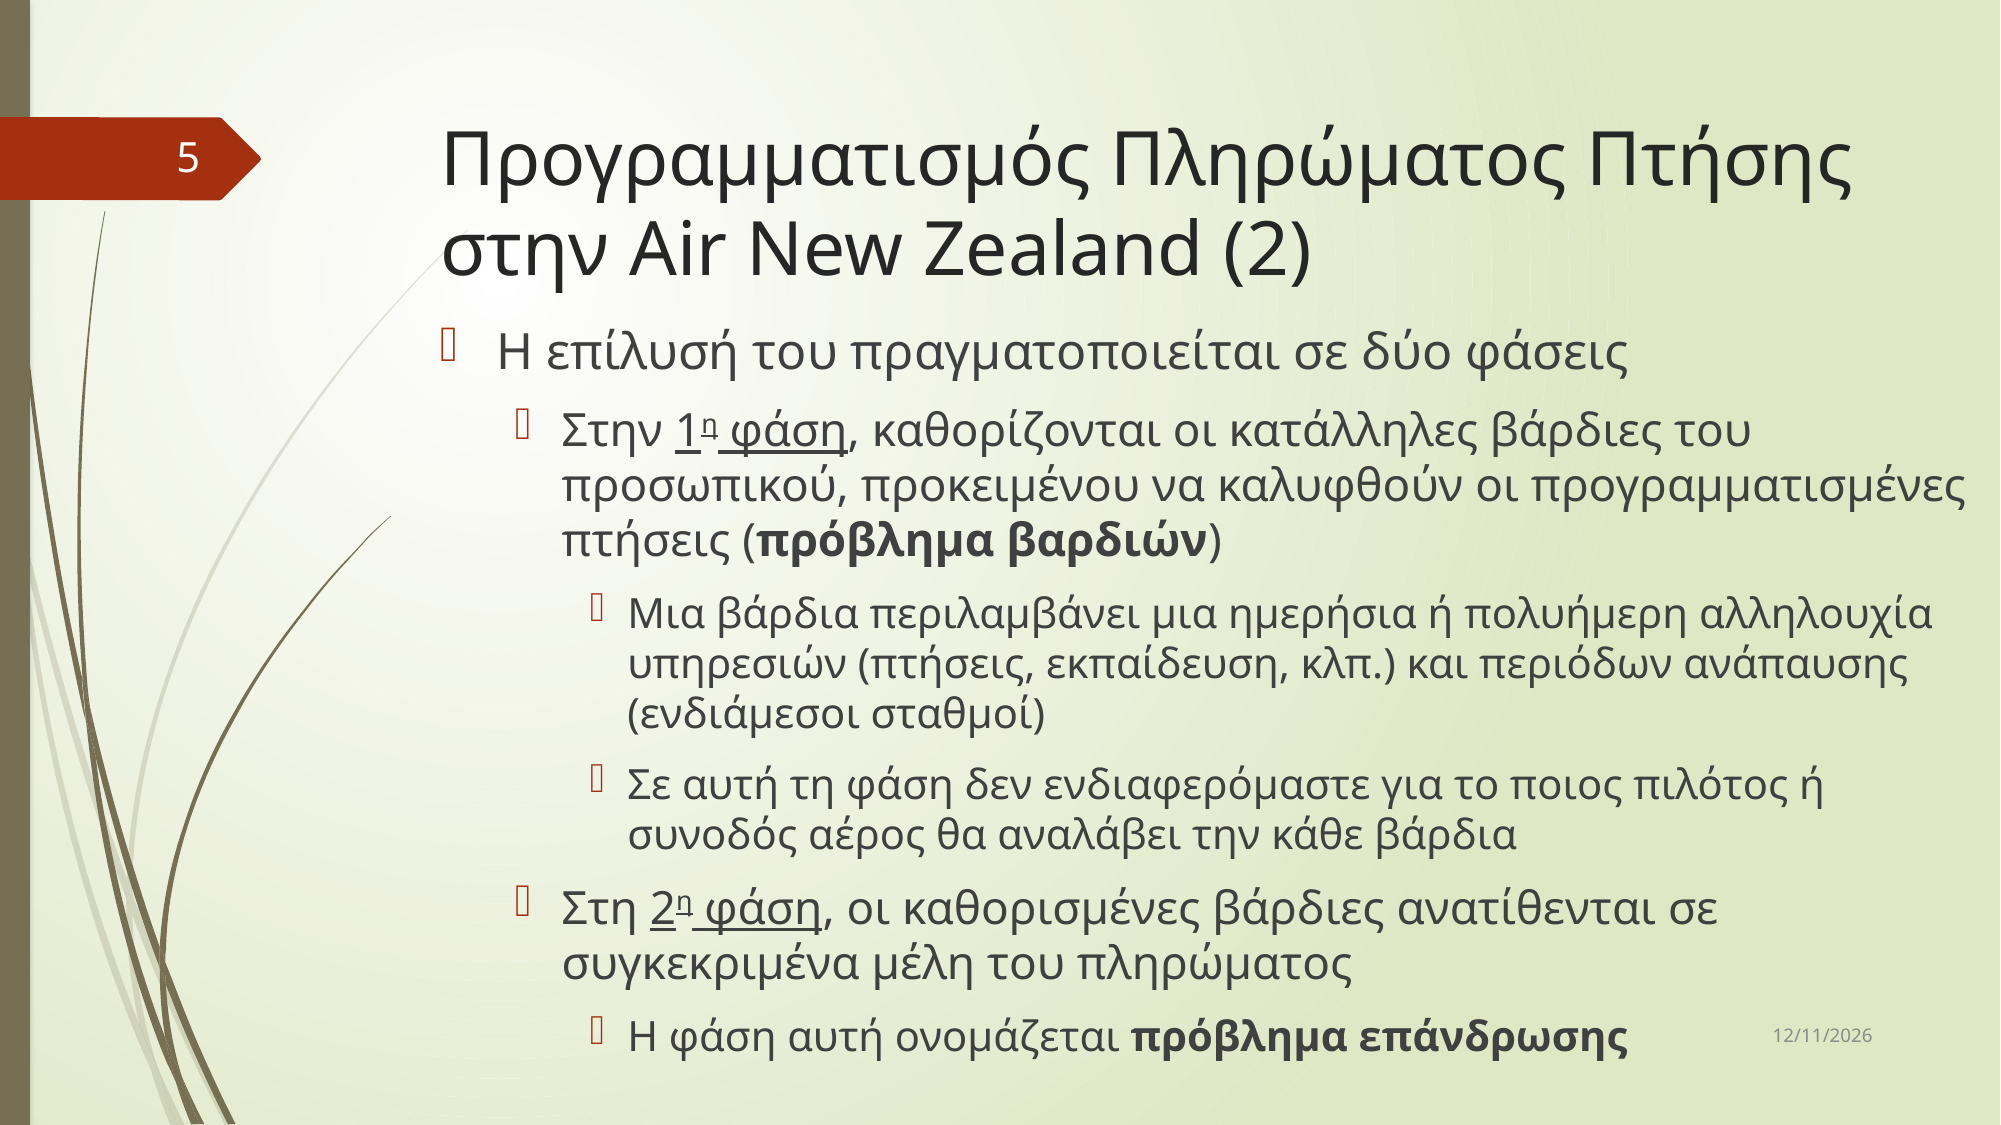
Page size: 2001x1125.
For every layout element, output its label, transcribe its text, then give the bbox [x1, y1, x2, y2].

title Προγραμματισμός Πληρώματος Πτήσης στην Air New Zealand (2) [425, 102, 1888, 312]
slide_number 5 [87, 129, 216, 190]
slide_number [1699, 1005, 1888, 1067]
list Η επίλυσή του πραγματοποιείται σε δύο φάσεις Στην 1η φάση, καθορίζονται οι κατάλληλες βάρδιες του προσωπικού, προκειμένου να καλυφθούν οι προγραμματισμένες πτήσεις (πρόβλημα βαρδιών) Μια βάρδια περιλαμβάνει μια ημερήσια ή πολυήμερη αλληλουχία υπηρεσιών (πτήσεις, εκπαίδευση, κλπ.) και περιόδων ανάπαυσης (ενδιάμεσοι σταθμοί) Σε αυτή τη φάση δεν ενδιαφερόμαστε για το ποιος πιλότος ή συνοδός αέρος θα αναλάβει την κάθε βάρδια Στη 2η φάση, οι καθορισμένες βάρδιες ανατίθενται σε συγκεκριμένα μέλη του πληρώματος Η φάση αυτή ονομάζεται πρόβλημα επάνδρωσης [424, 312, 2000, 1113]
